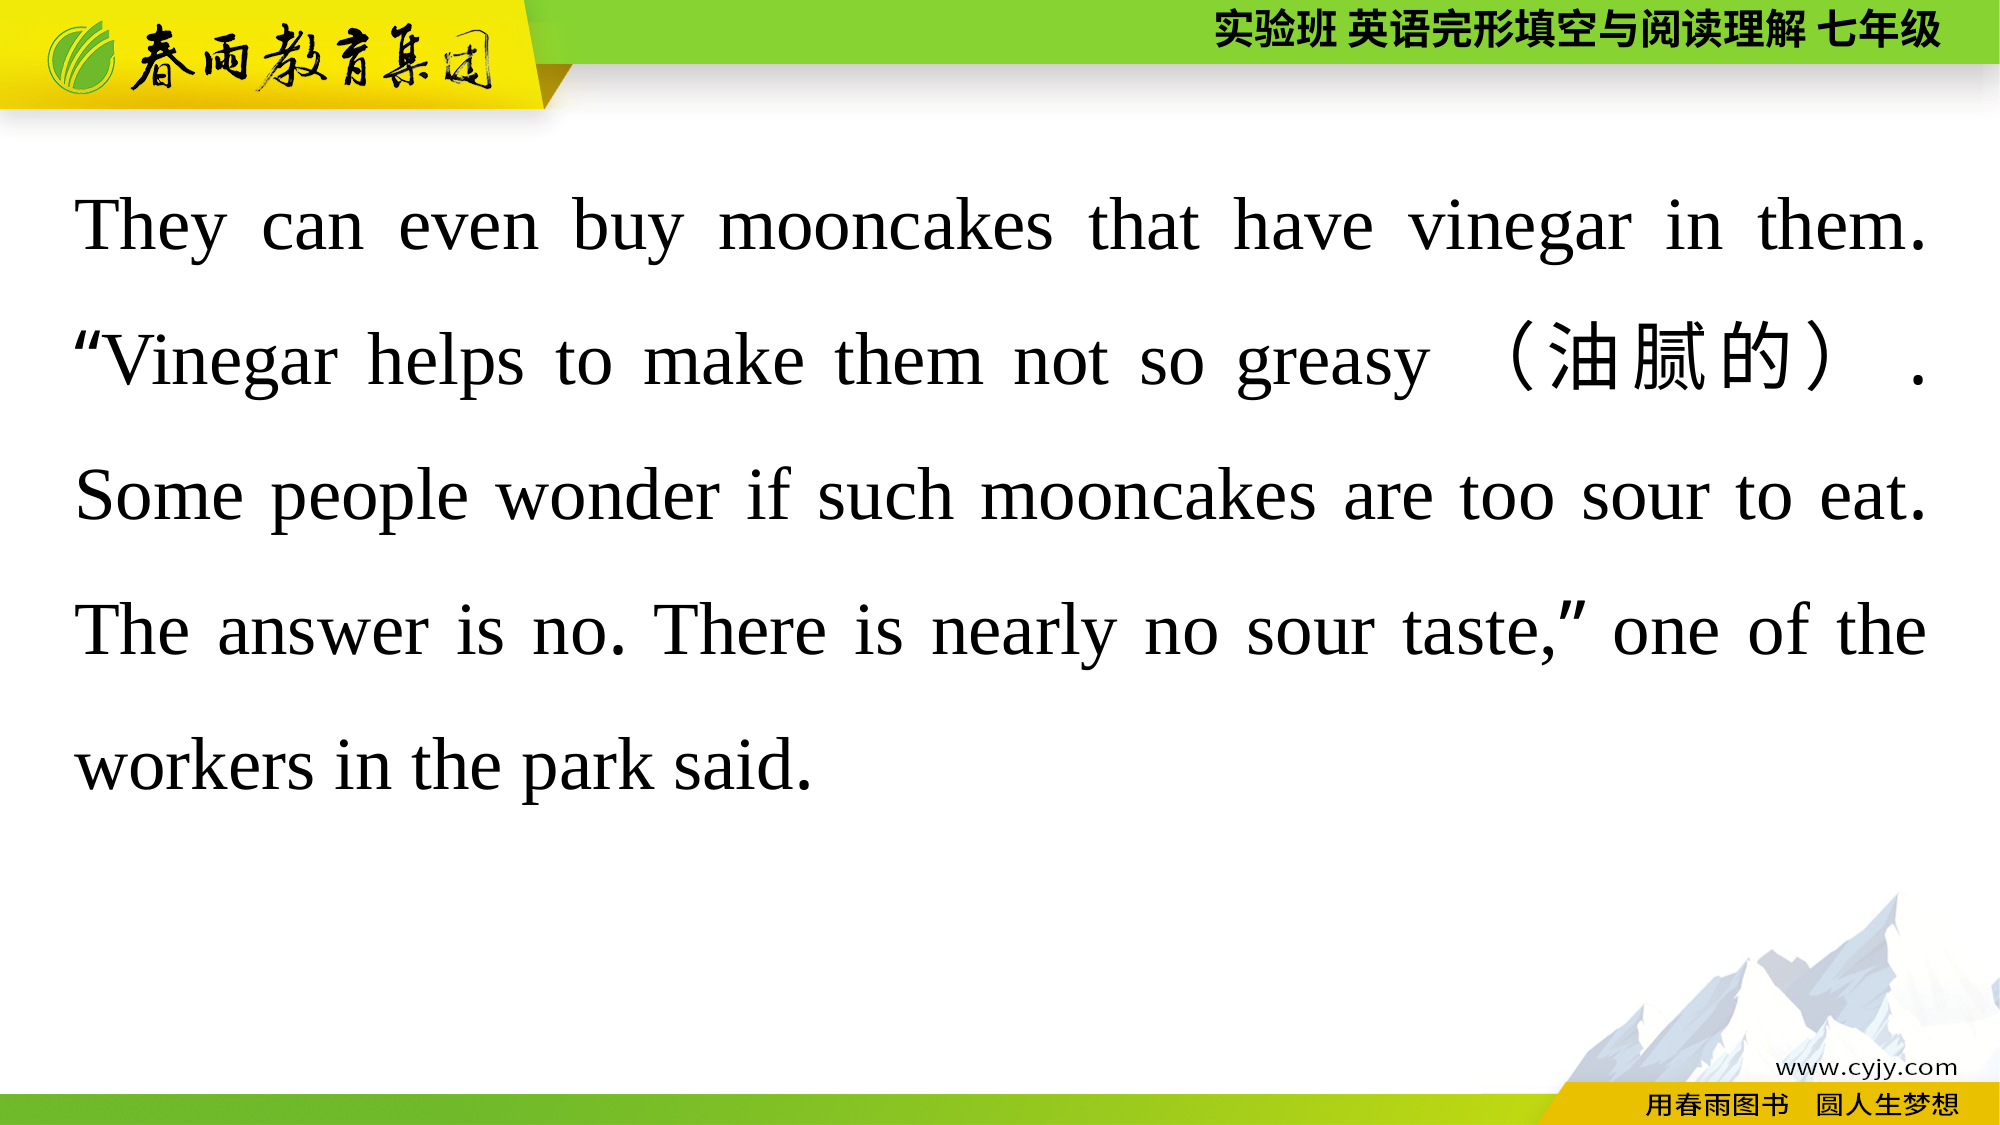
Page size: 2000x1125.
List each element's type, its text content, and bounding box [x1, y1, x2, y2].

picture [0, 0, 2000, 1125]
list They can even buy mooncakes that have vinegar in them. “Vinegar helps to make them not so greasy（油腻的）. Some people wonder if such mooncakes are too sour to eat. The answer is no. There is nearly no sour taste,” one of the workers in the park said. [59, 122, 1944, 802]
